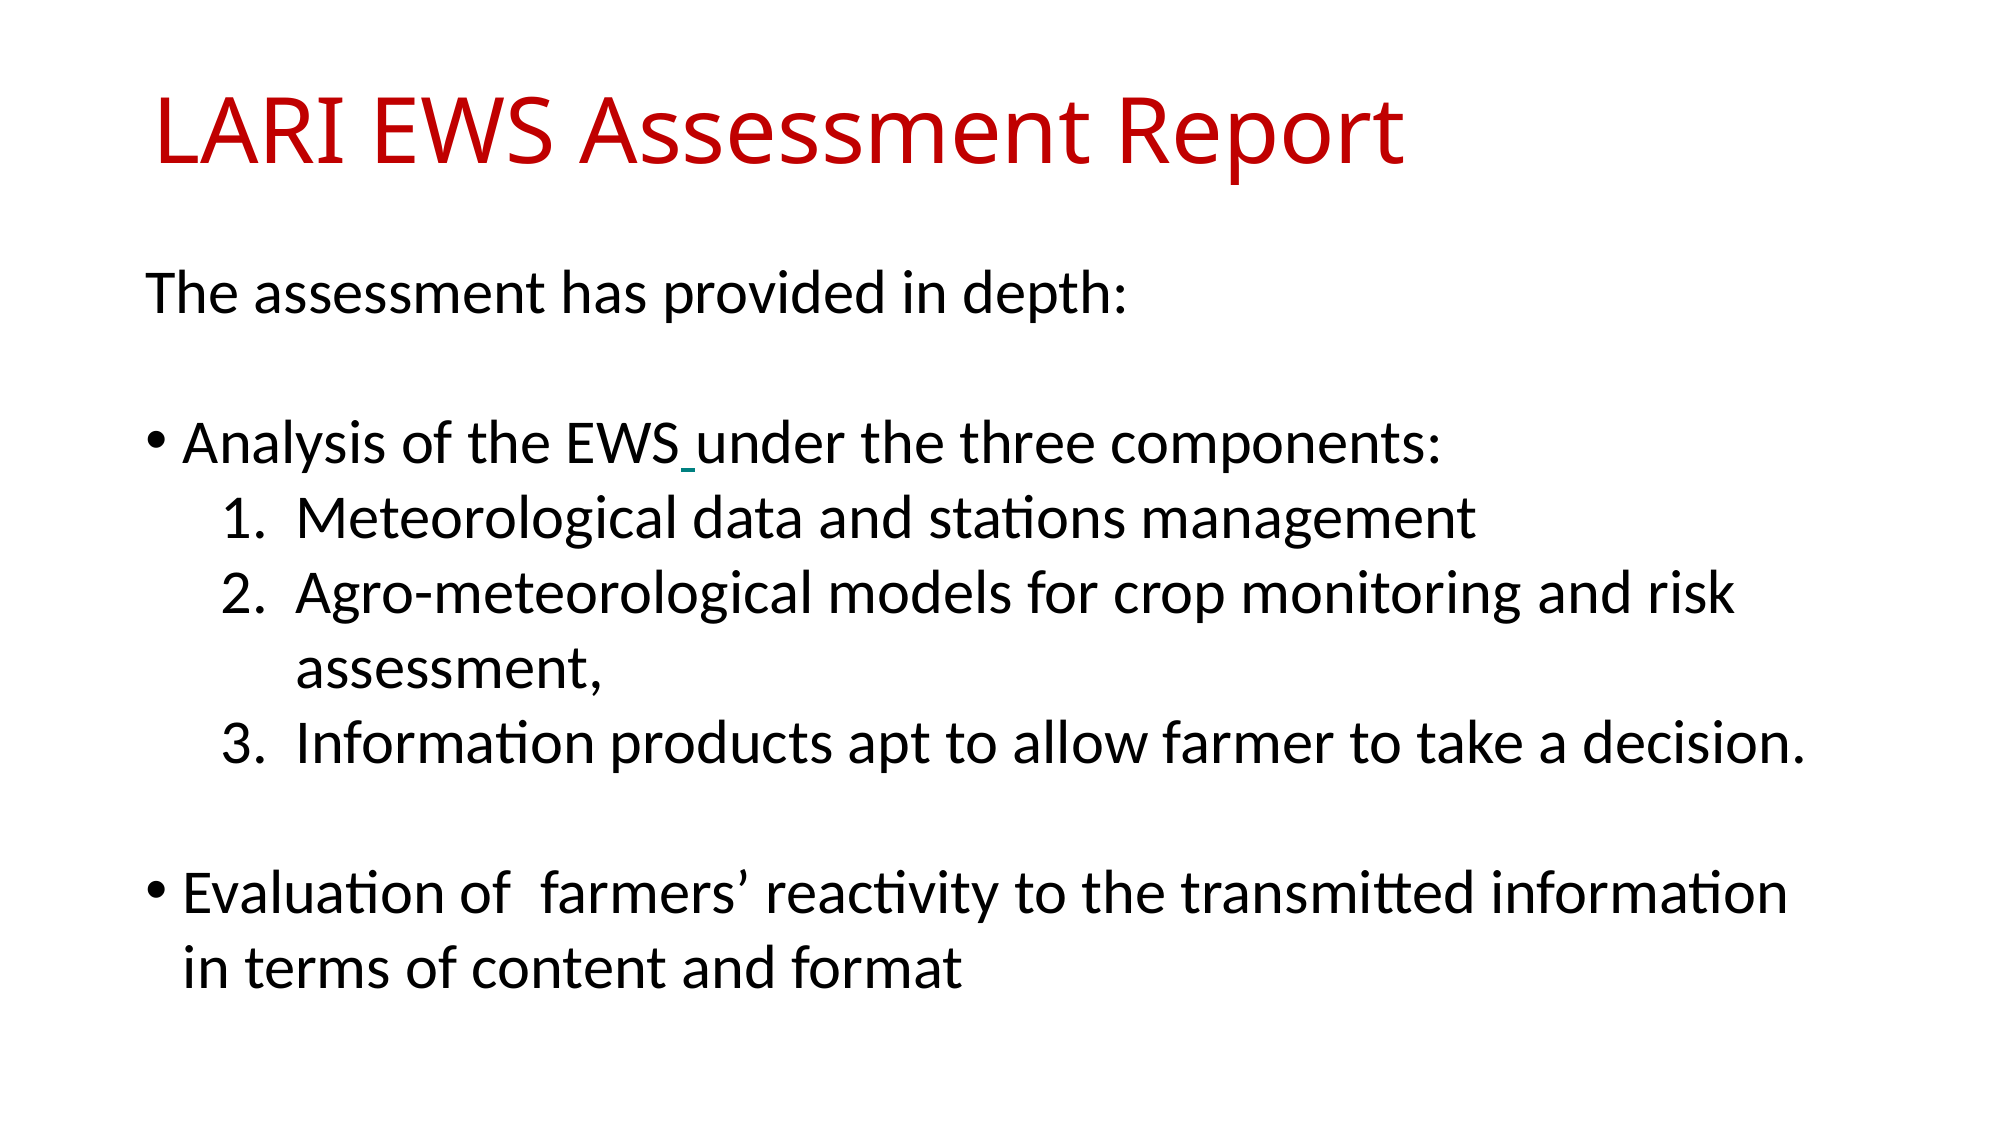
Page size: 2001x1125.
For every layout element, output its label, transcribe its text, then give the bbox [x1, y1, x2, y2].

list The assessment has provided in depth: Analysis of the EWS under the three components: Meteorological data and stations management Agro-meteorological models for crop monitoring and risk assessment, Information products apt to allow farmer to take a decision. Evaluation of farmers’ reactivity to the transmitted information in terms of content and format [130, 244, 1863, 1045]
title LARI EWS Assessment Report [137, 61, 1863, 206]
